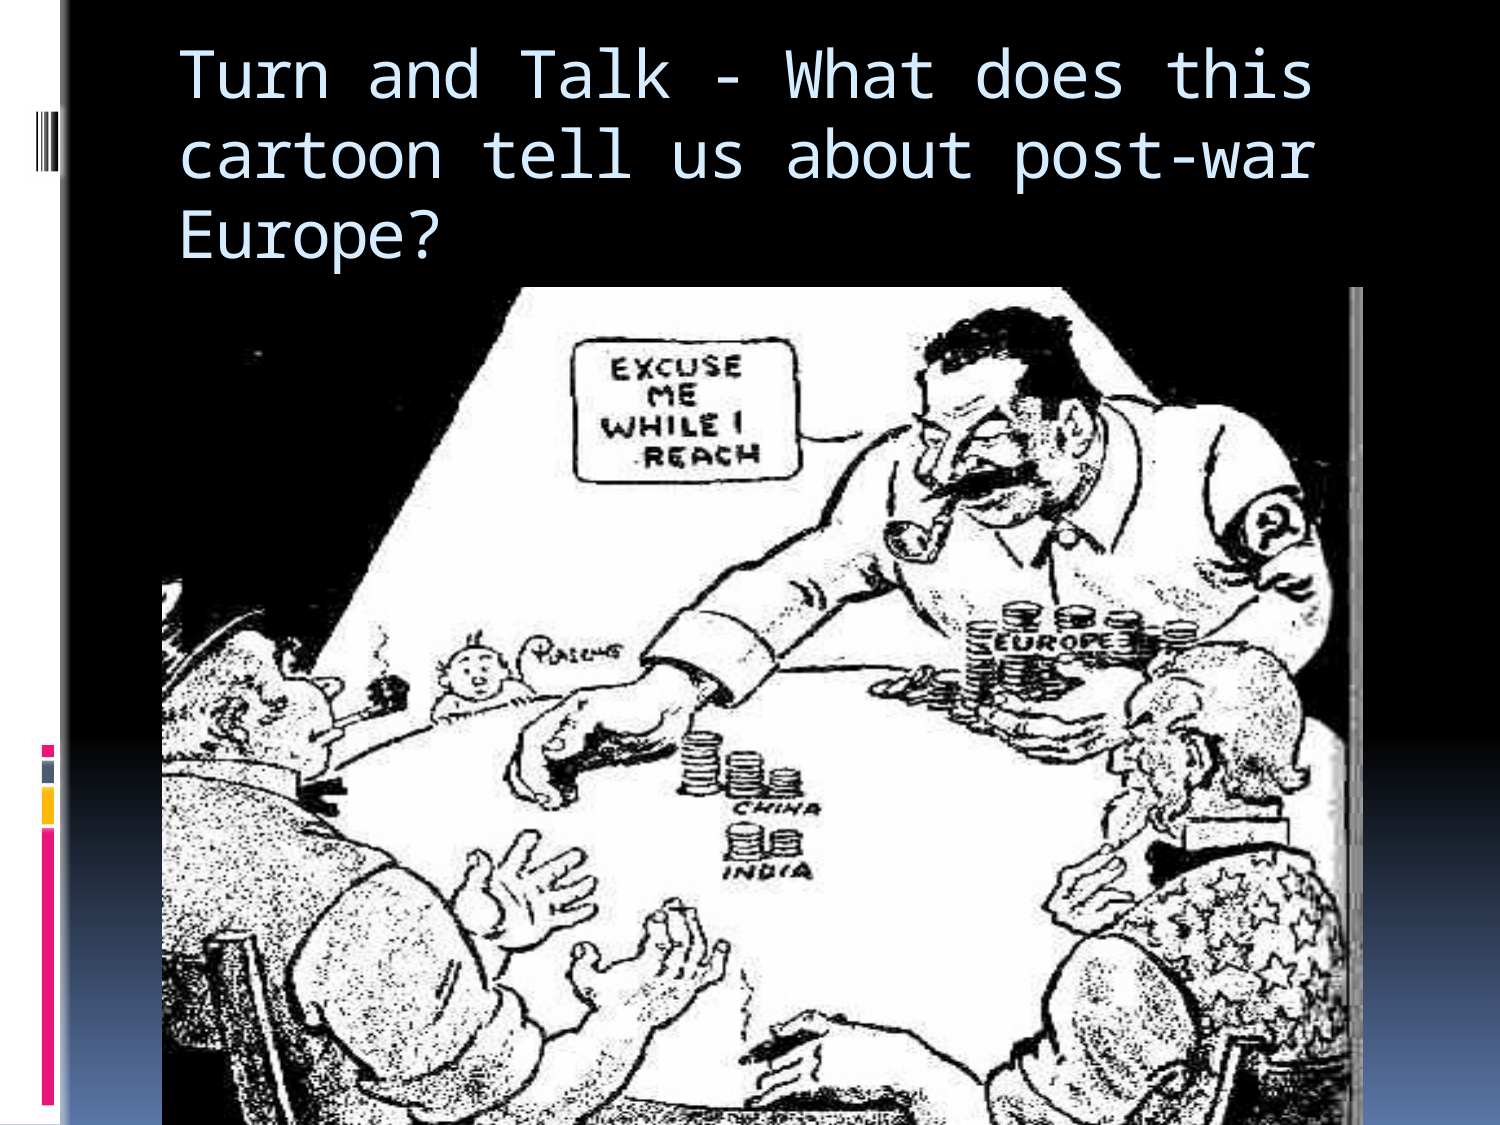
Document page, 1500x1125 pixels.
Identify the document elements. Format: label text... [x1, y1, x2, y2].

title Turn and Talk - What does this cartoon tell us about post-war Europe? [162, 24, 1438, 175]
picture [161, 287, 1363, 1125]
